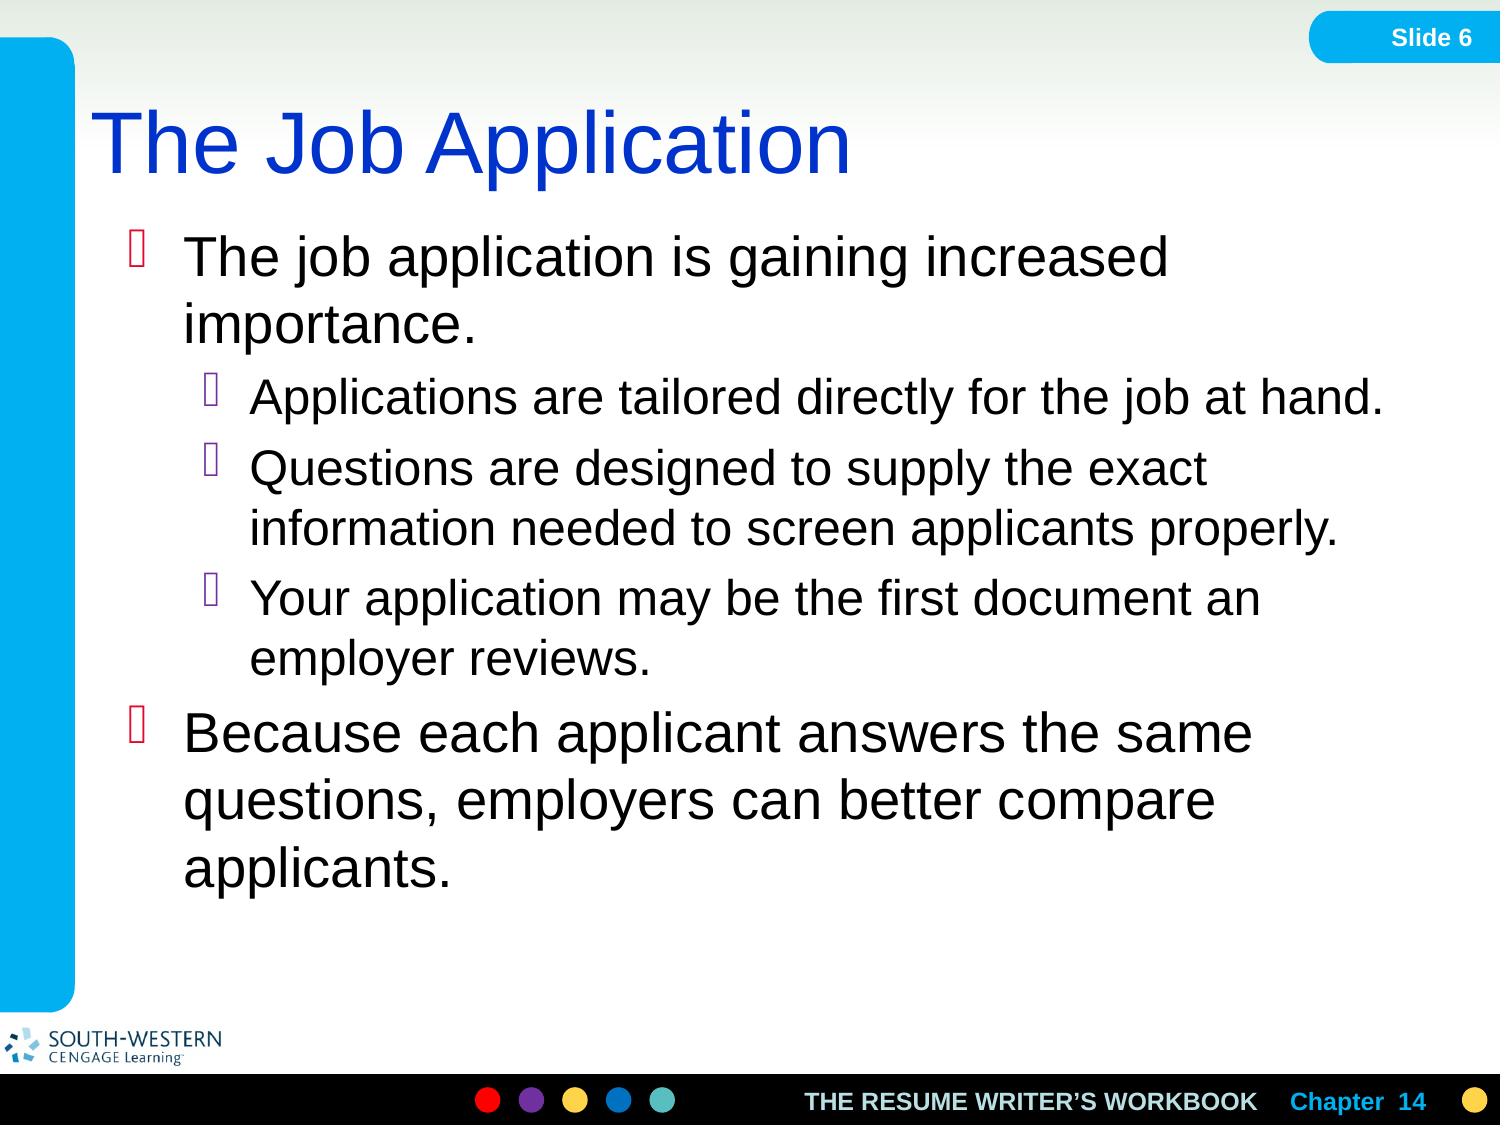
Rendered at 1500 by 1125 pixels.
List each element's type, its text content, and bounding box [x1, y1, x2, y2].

footer Chapter 14 [1274, 1075, 1476, 1125]
slide_number Slide 6 [1312, 13, 1488, 93]
title The Job Application [74, 44, 1426, 233]
list The job application is gaining increased importance. Applications are tailored directly for the job at hand. Questions are designed to supply the exact information needed to screen applicants properly. Your application may be the first document an employer reviews. Because each applicant answers the same questions, employers can better compare applicants. [112, 212, 1463, 926]
picture [0, 1022, 225, 1073]
